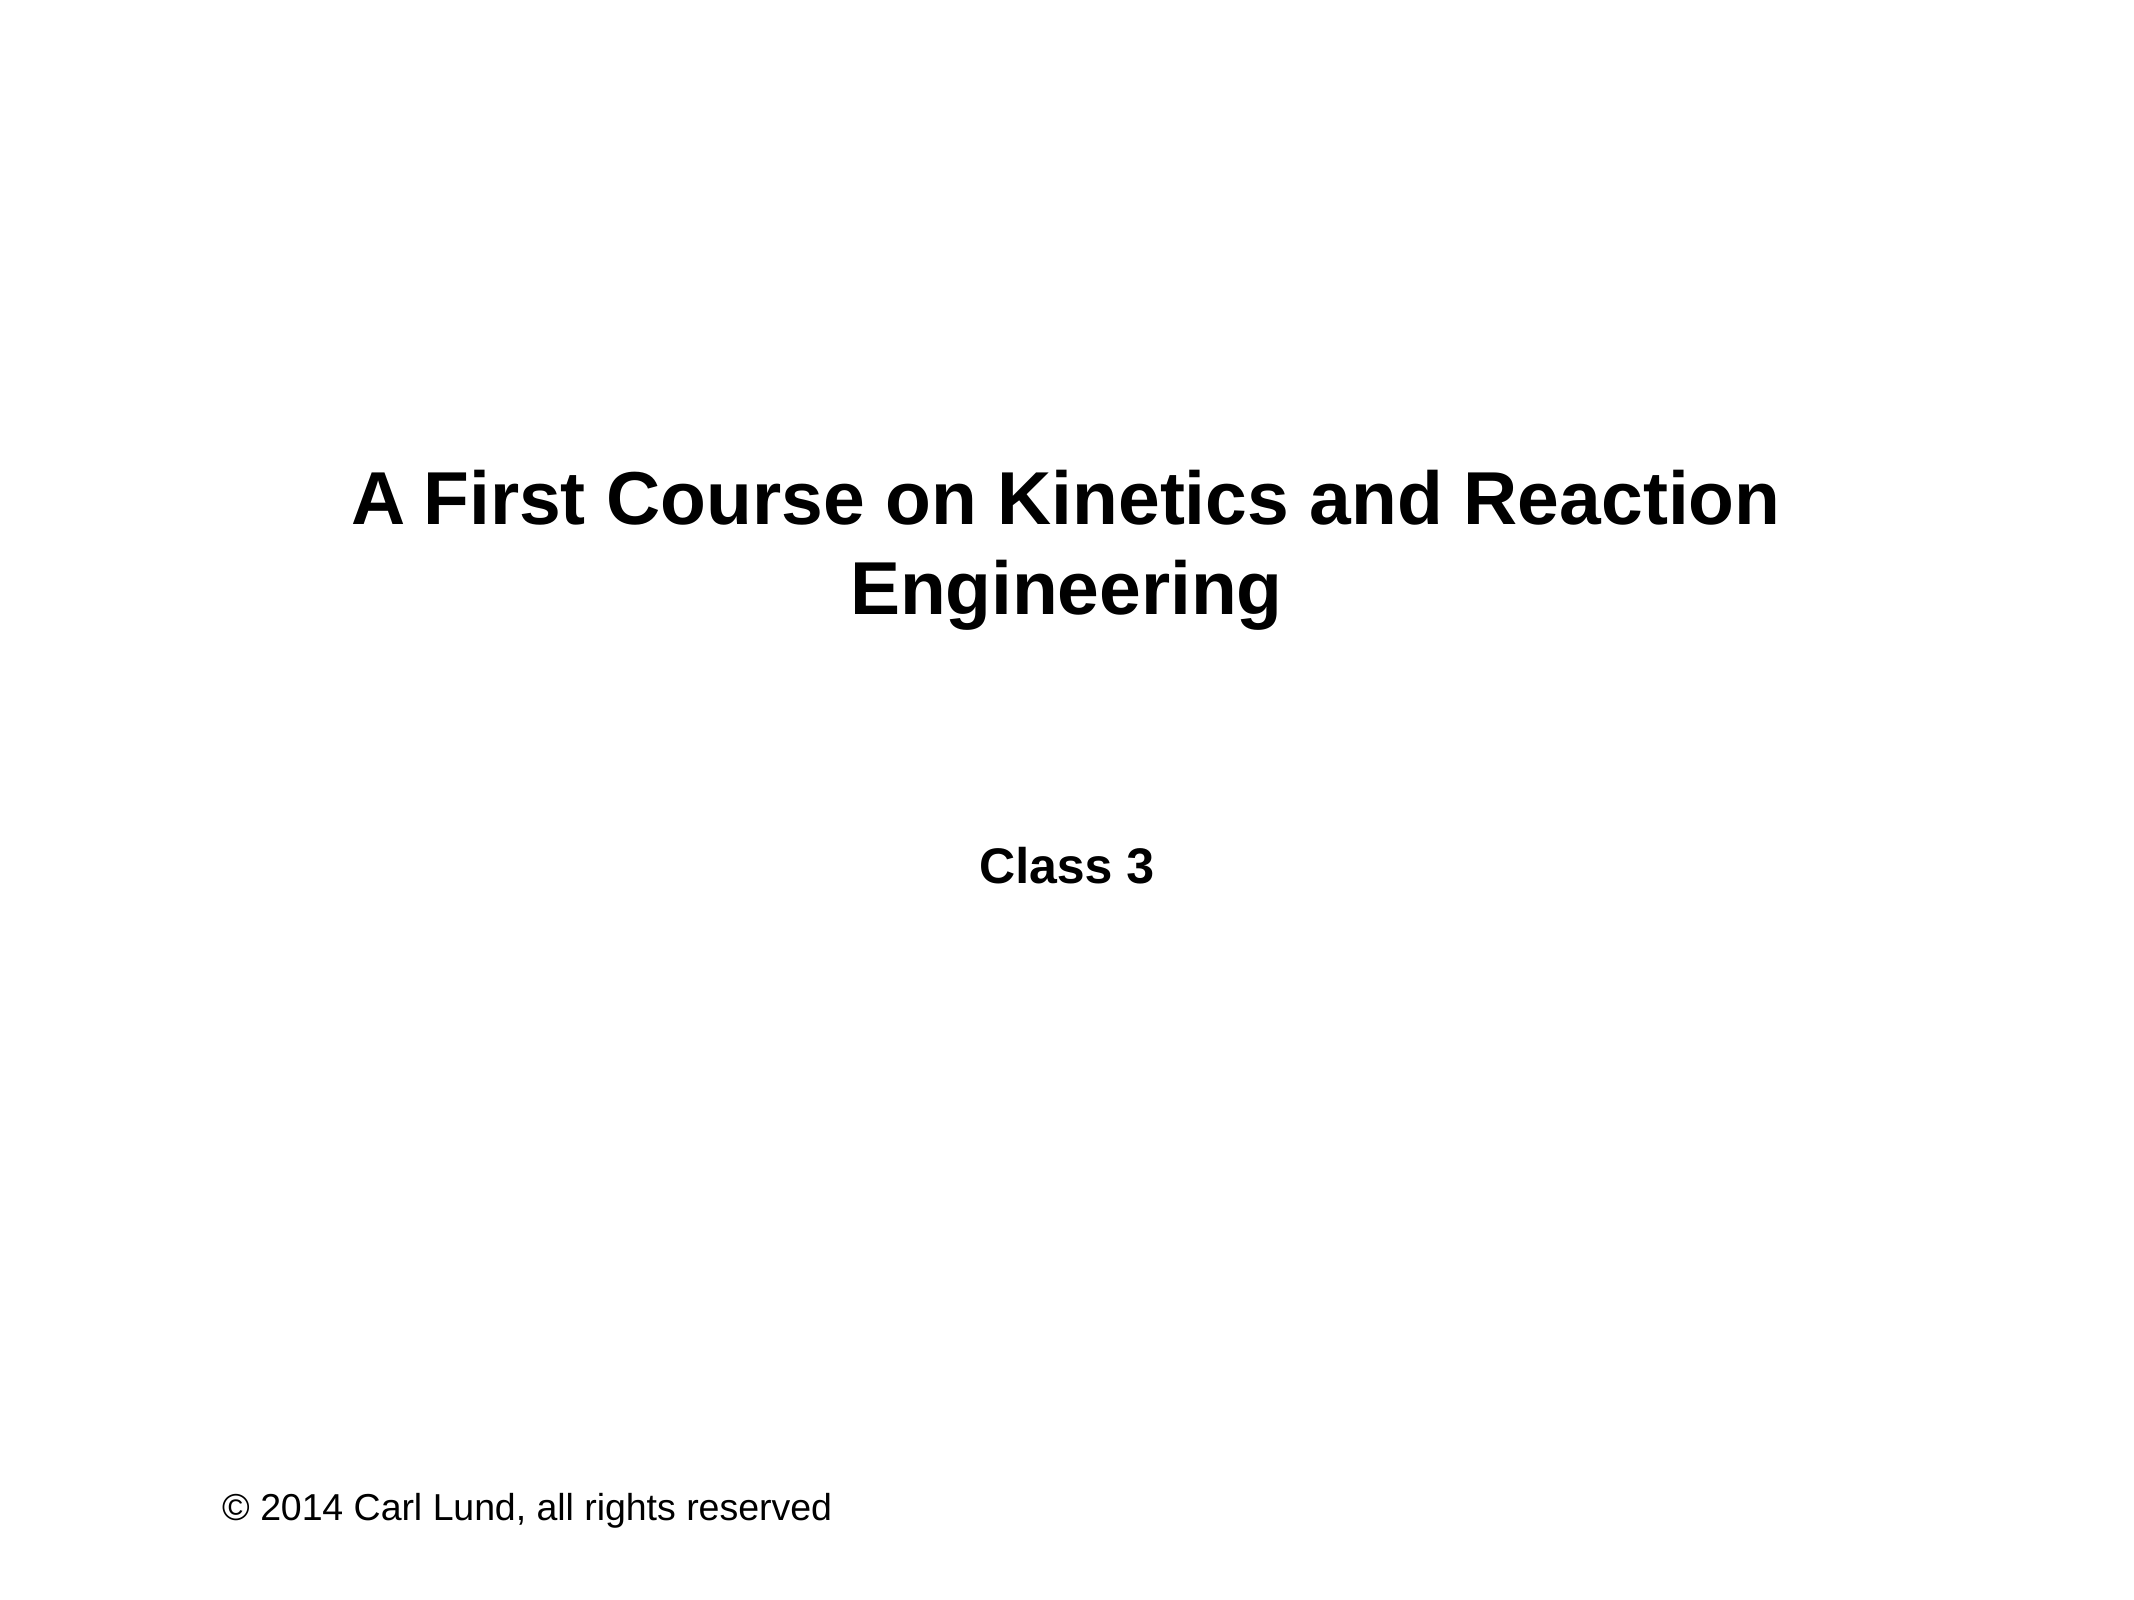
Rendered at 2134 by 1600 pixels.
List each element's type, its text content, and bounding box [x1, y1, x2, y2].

list Class 3 [208, 825, 1925, 1461]
title A First Course on Kinetics and Reaction Engineering [208, 268, 1925, 811]
